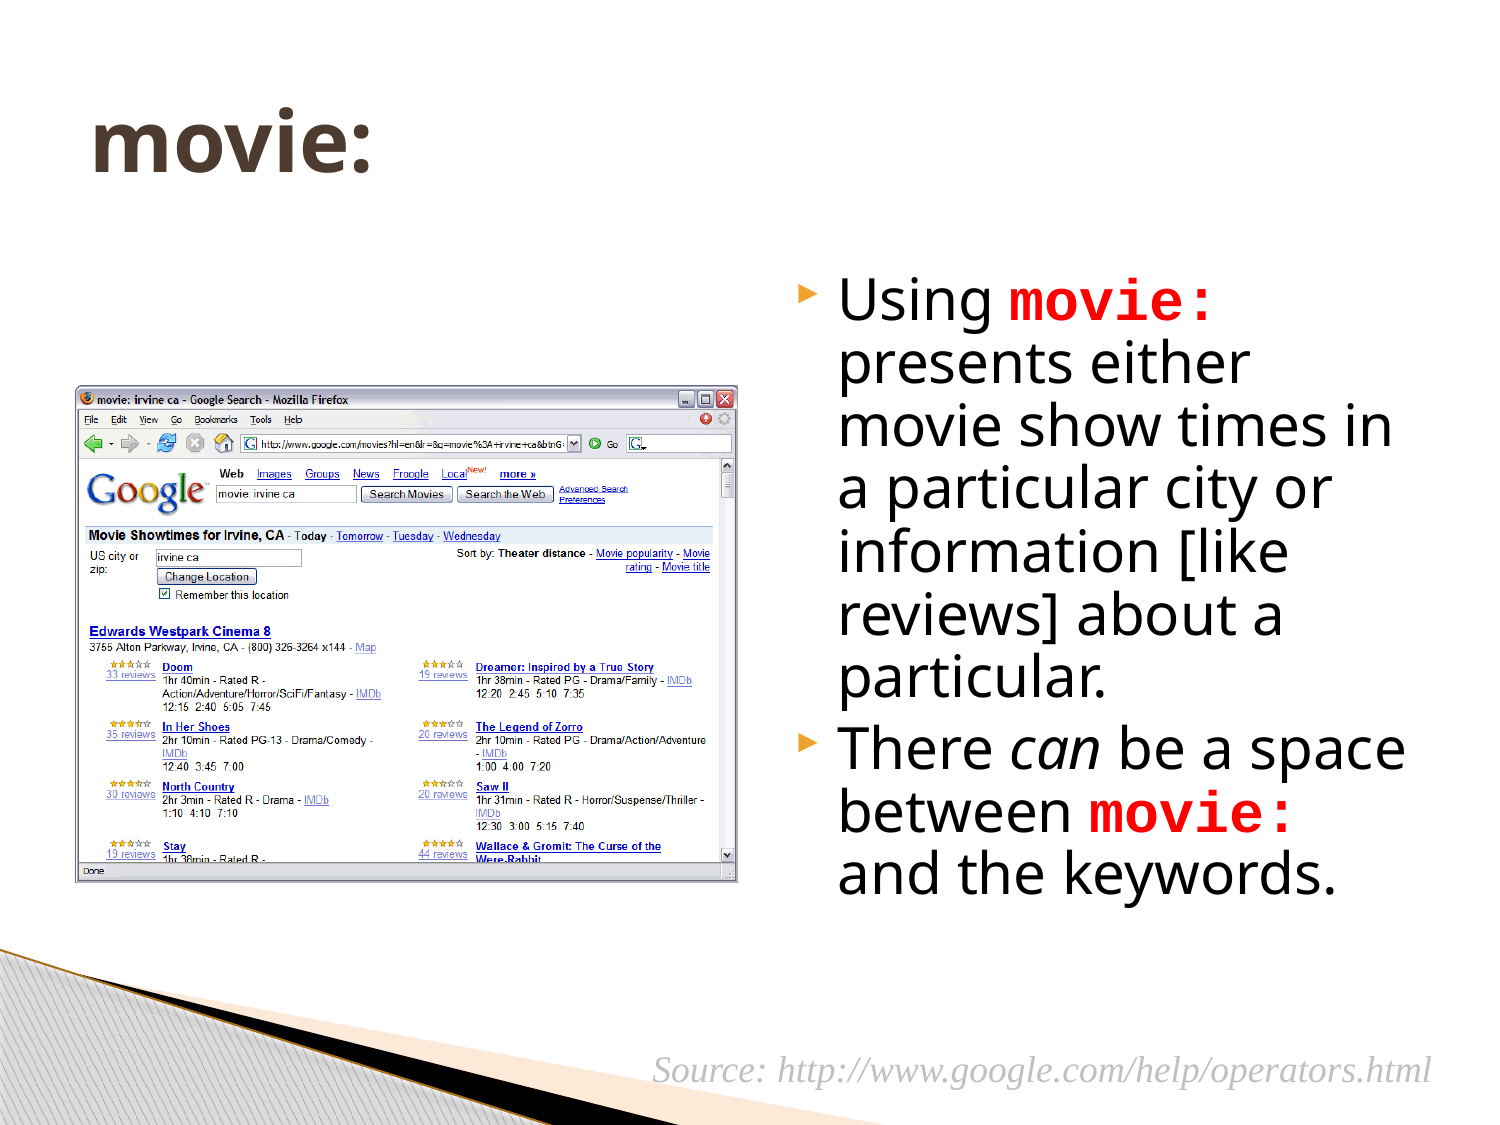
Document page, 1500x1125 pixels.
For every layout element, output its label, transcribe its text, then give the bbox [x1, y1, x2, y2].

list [74, 384, 738, 883]
list Using movie: presents either movie show times in a particular city or information [like reviews] about a particular. There can be a space between movie: and the keywords. [762, 262, 1425, 1005]
text_box Source: http://www.google.com/help/operators.html [637, 1037, 1475, 1098]
title movie: [75, 45, 1425, 233]
